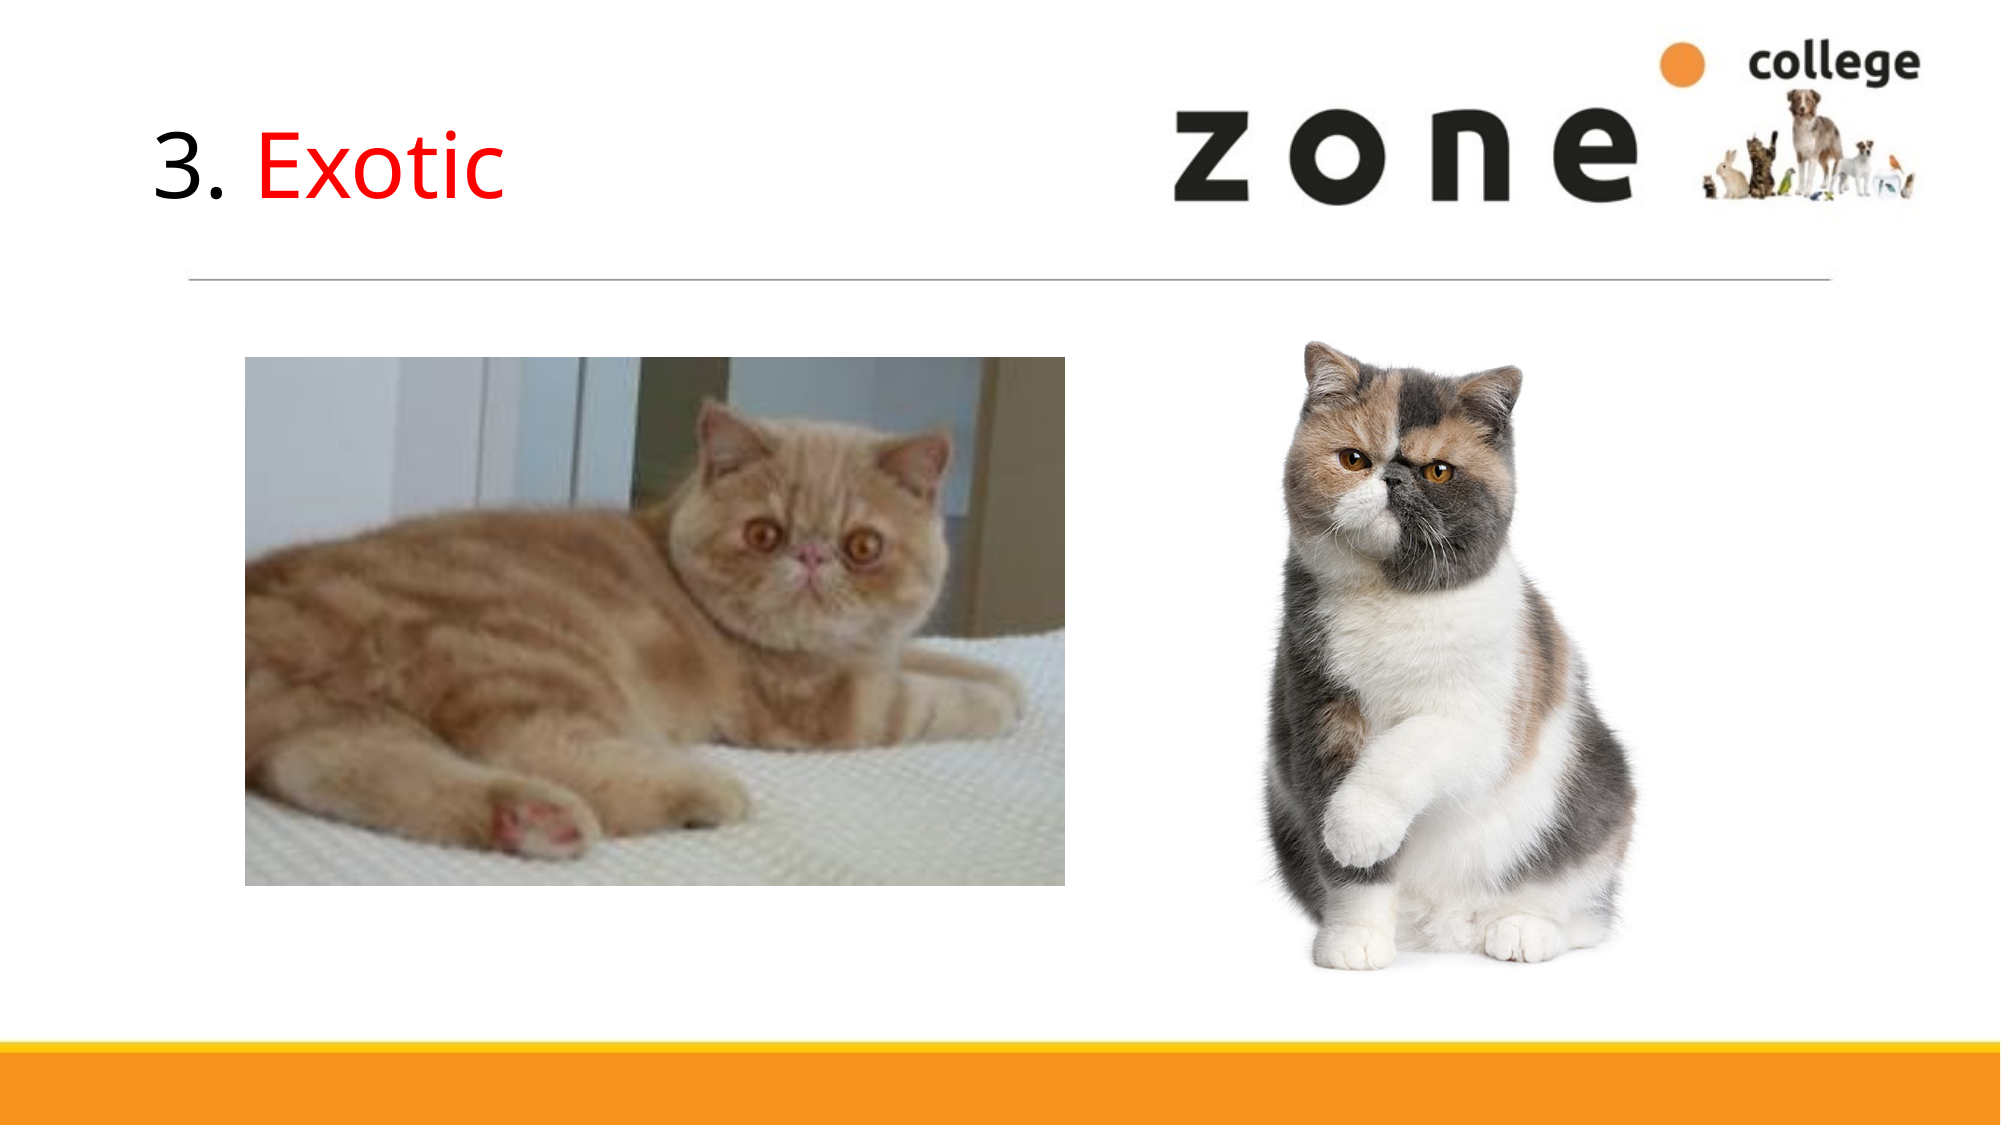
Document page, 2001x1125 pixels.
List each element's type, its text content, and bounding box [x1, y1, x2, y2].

title 3. Exotic [137, 59, 1863, 278]
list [245, 357, 1065, 886]
picture [0, 0, 2001, 1125]
